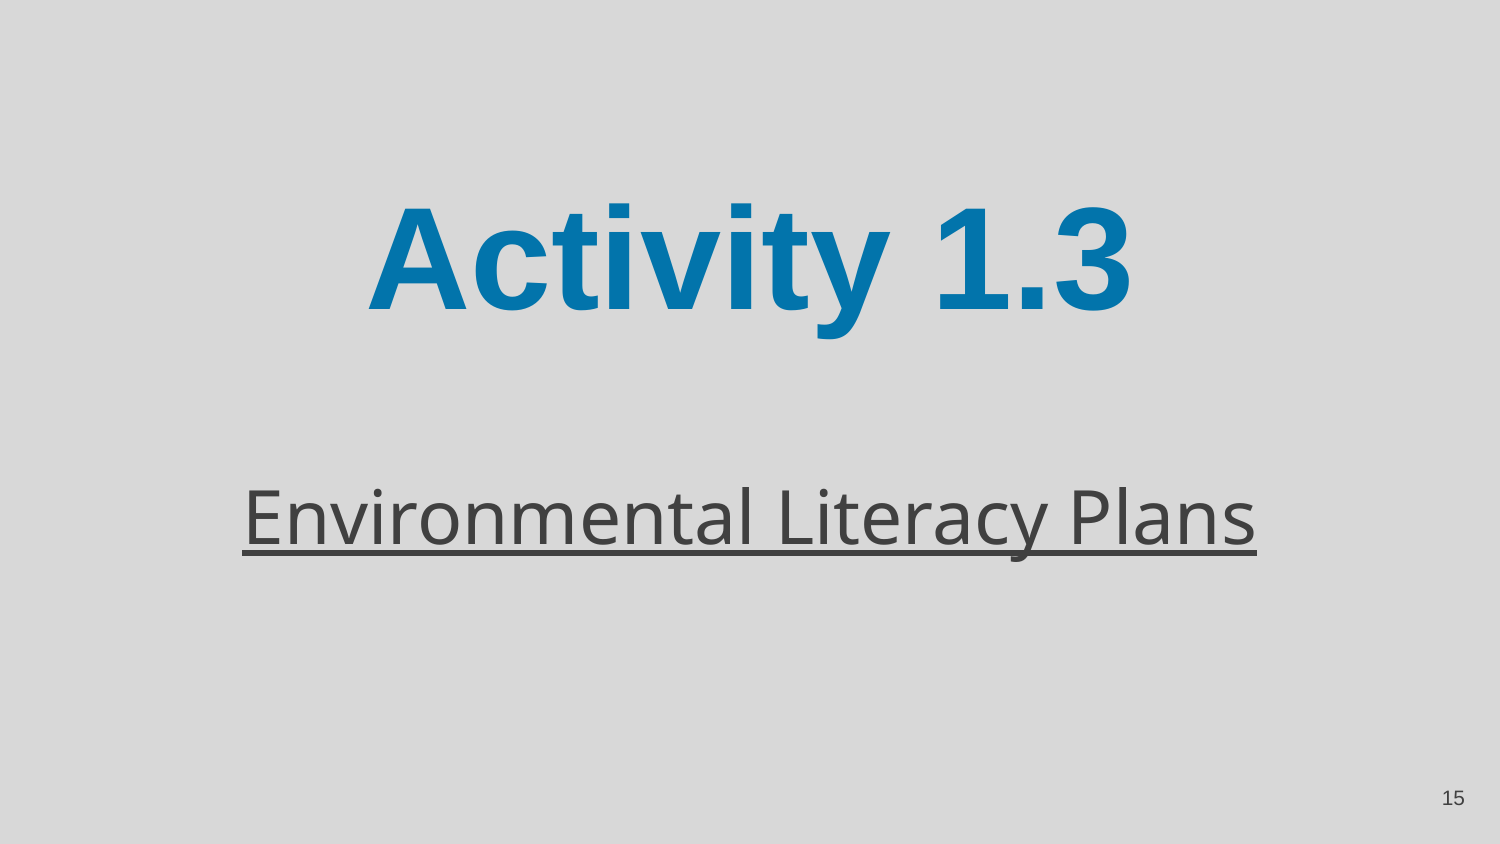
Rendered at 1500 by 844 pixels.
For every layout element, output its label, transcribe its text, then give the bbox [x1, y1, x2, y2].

subtitle Environmental Literacy Plans [51, 464, 1449, 771]
title Activity 1.3 [51, 122, 1449, 354]
slide_number ‹#› [1389, 764, 1480, 830]
